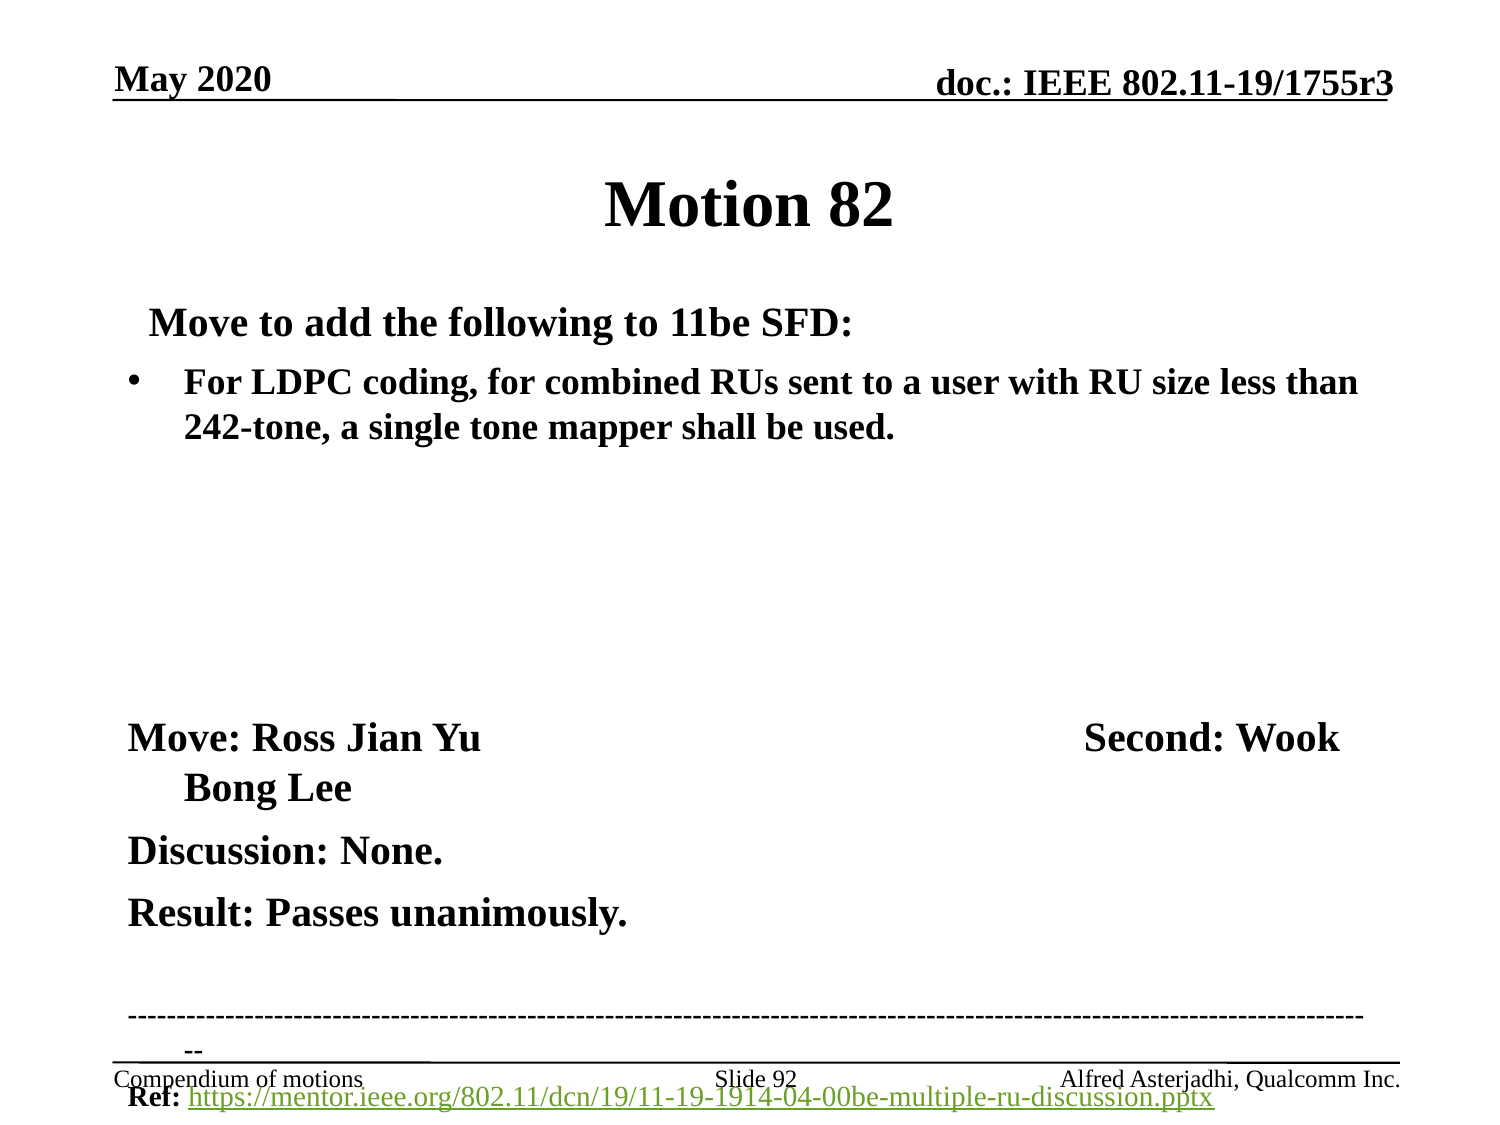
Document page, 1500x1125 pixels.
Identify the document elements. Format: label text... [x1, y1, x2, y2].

slide_number Slide 92 [712, 1061, 800, 1123]
footer Alfred Asterjadhi, Qualcomm Inc. [878, 1061, 1402, 1093]
title Motion 82 [112, 112, 1388, 286]
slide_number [114, 54, 423, 100]
list Move to add the following to 11be SFD: For LDPC coding, for combined RUs sent to a user with RU size less than 242-tone, a single tone mapper shall be used. Move: Ross Jian Yu Second: Wook Bong Lee Discussion: None. Result: Passes unanimously. --------------------------------------------------------------------------------------------------------------------------------- Ref: https://mentor.ieee.org/802.11/dcn/19/11-19-1914-04-00be-multiple-ru-discussion.pptx [112, 286, 1388, 1071]
